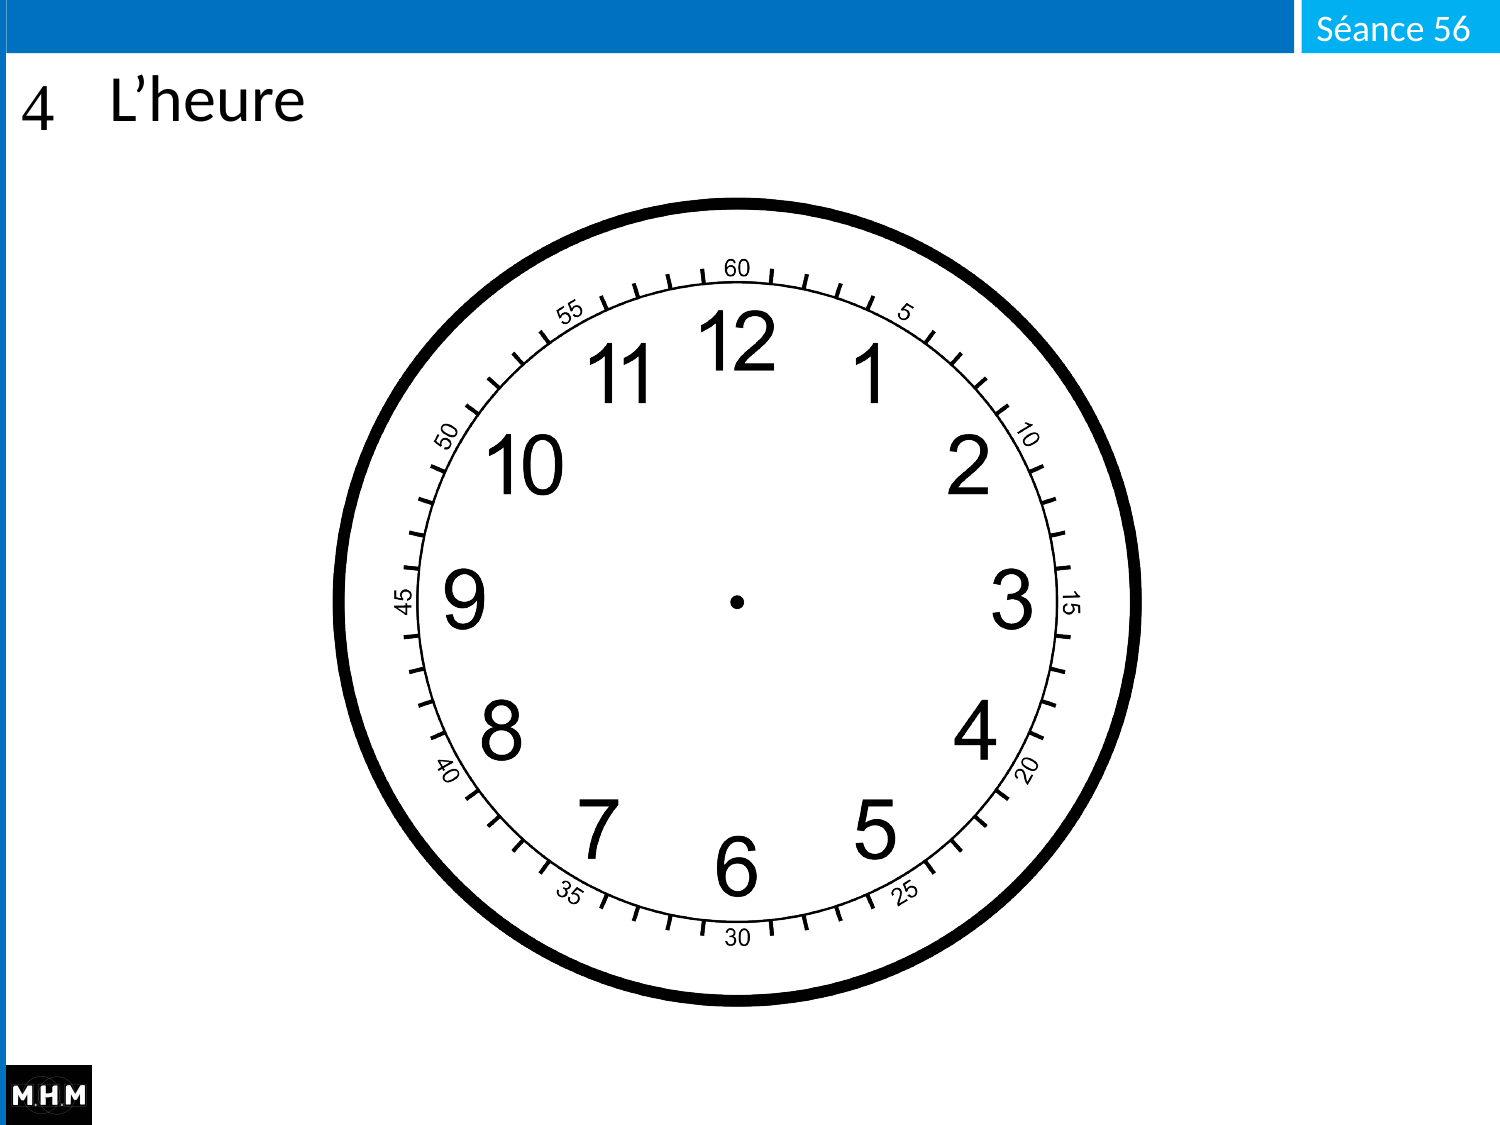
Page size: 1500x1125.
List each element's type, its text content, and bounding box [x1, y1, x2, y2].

picture [295, 177, 1173, 1031]
picture [6, 1065, 92, 1125]
title L’heure [94, 57, 1389, 144]
